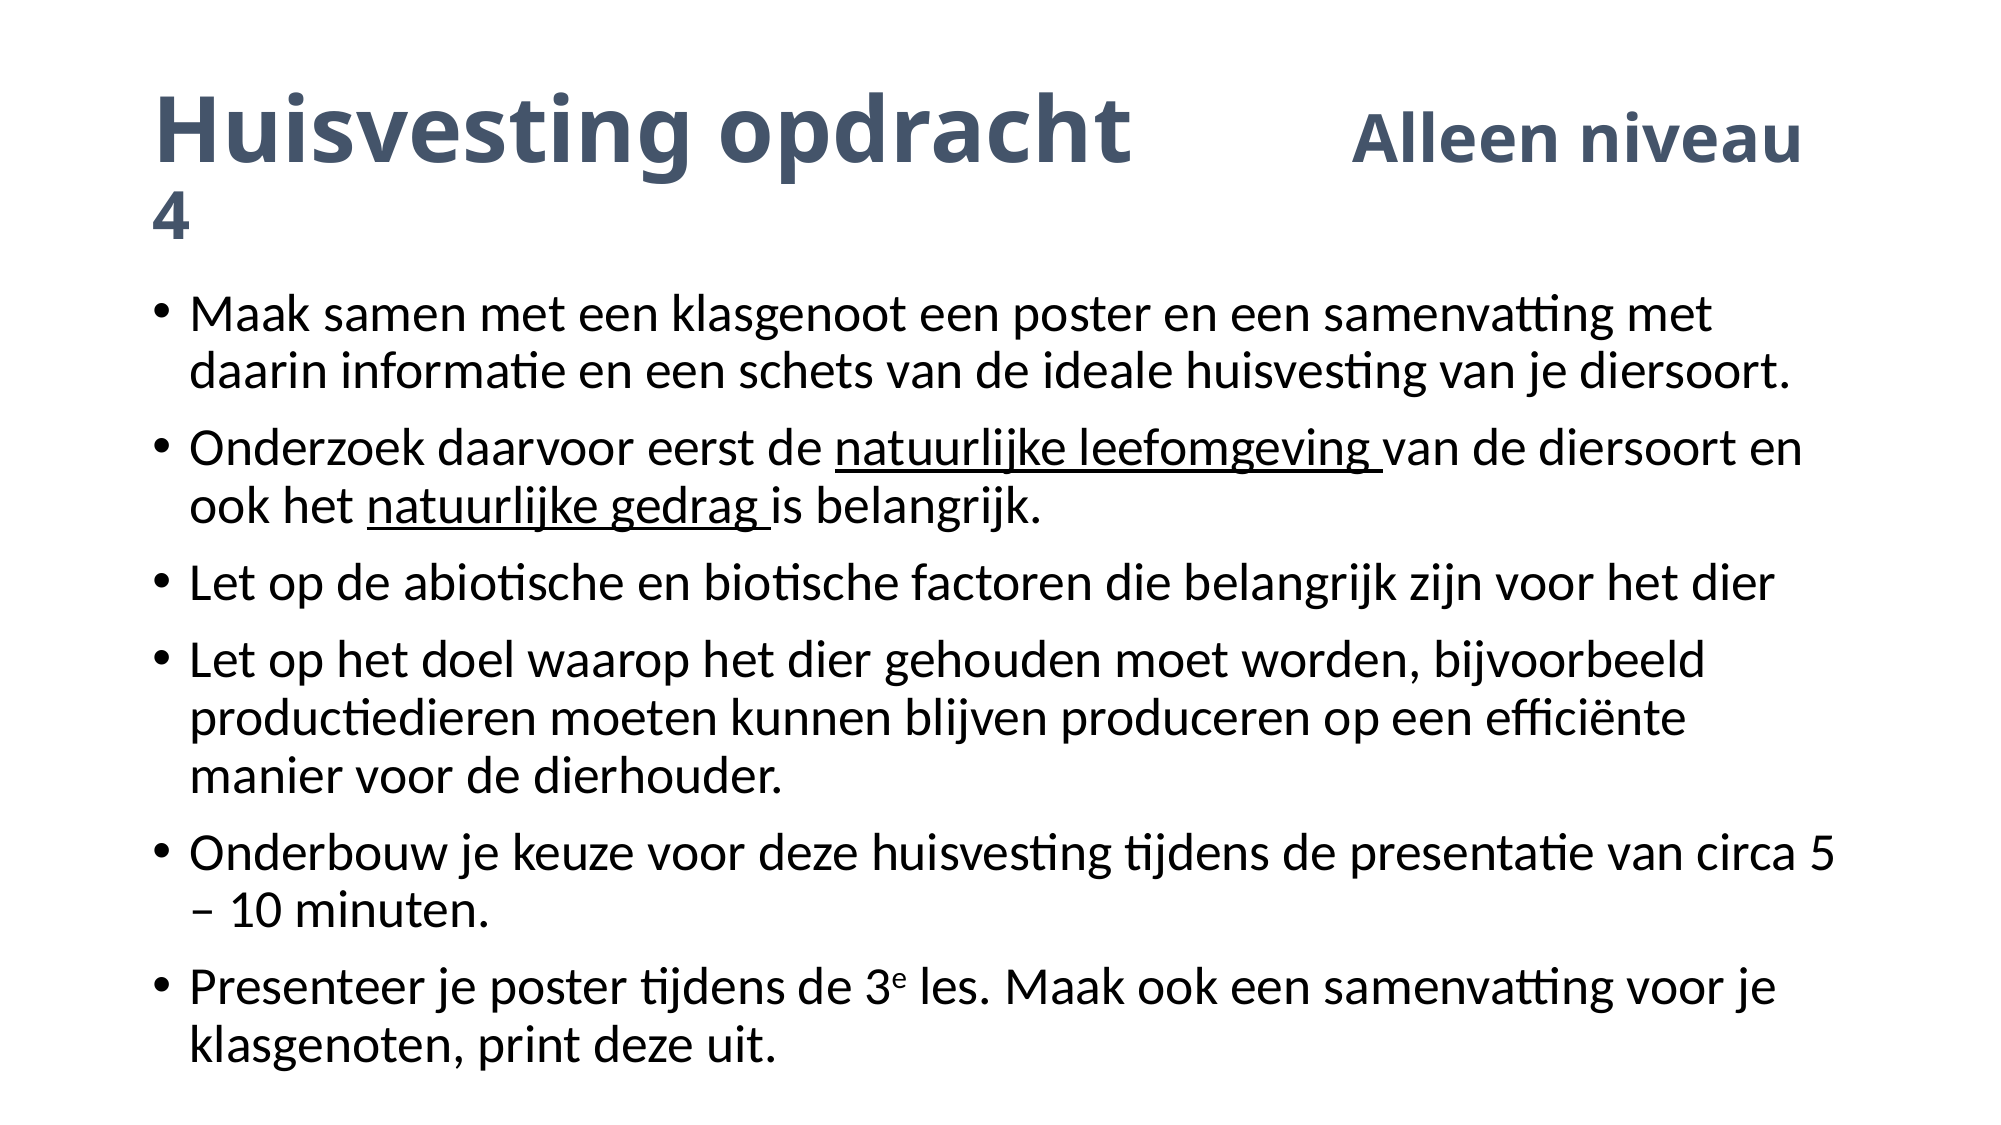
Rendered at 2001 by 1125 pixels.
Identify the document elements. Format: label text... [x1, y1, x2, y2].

title Huisvesting opdracht Alleen niveau 4 [137, 59, 1863, 277]
list Maak samen met een klasgenoot een poster en een samenvatting met daarin informatie en een schets van de ideale huisvesting van je diersoort. Onderzoek daarvoor eerst de natuurlijke leefomgeving van de diersoort en ook het natuurlijke gedrag is belangrijk. Let op de abiotische en biotische factoren die belangrijk zijn voor het dier Let op het doel waarop het dier gehouden moet worden, bijvoorbeeld productiedieren moeten kunnen blijven produceren op een efficiënte manier voor de dierhouder. Onderbouw je keuze voor deze huisvesting tijdens de presentatie van circa 5 – 10 minuten. Presenteer je poster tijdens de 3e les. Maak ook een samenvatting voor je klasgenoten, print deze uit. [137, 277, 1863, 1092]
